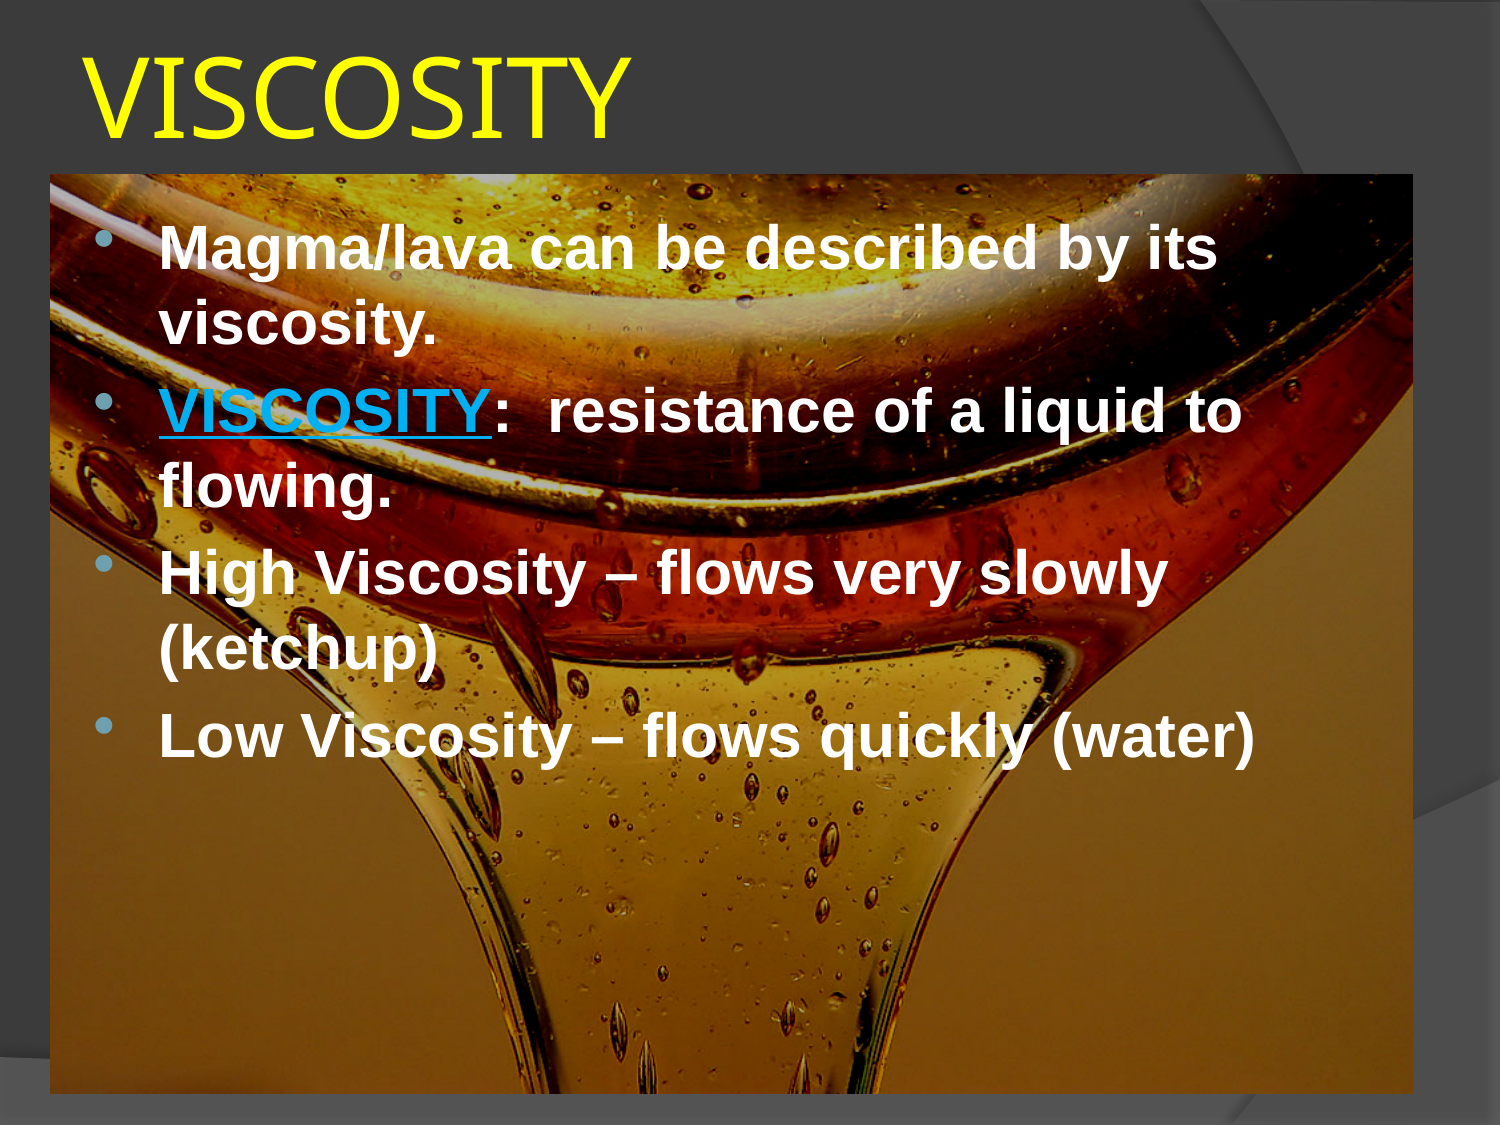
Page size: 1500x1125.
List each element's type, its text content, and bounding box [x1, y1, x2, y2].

title VISCOSITY [75, 0, 1300, 166]
picture [49, 174, 1413, 1094]
